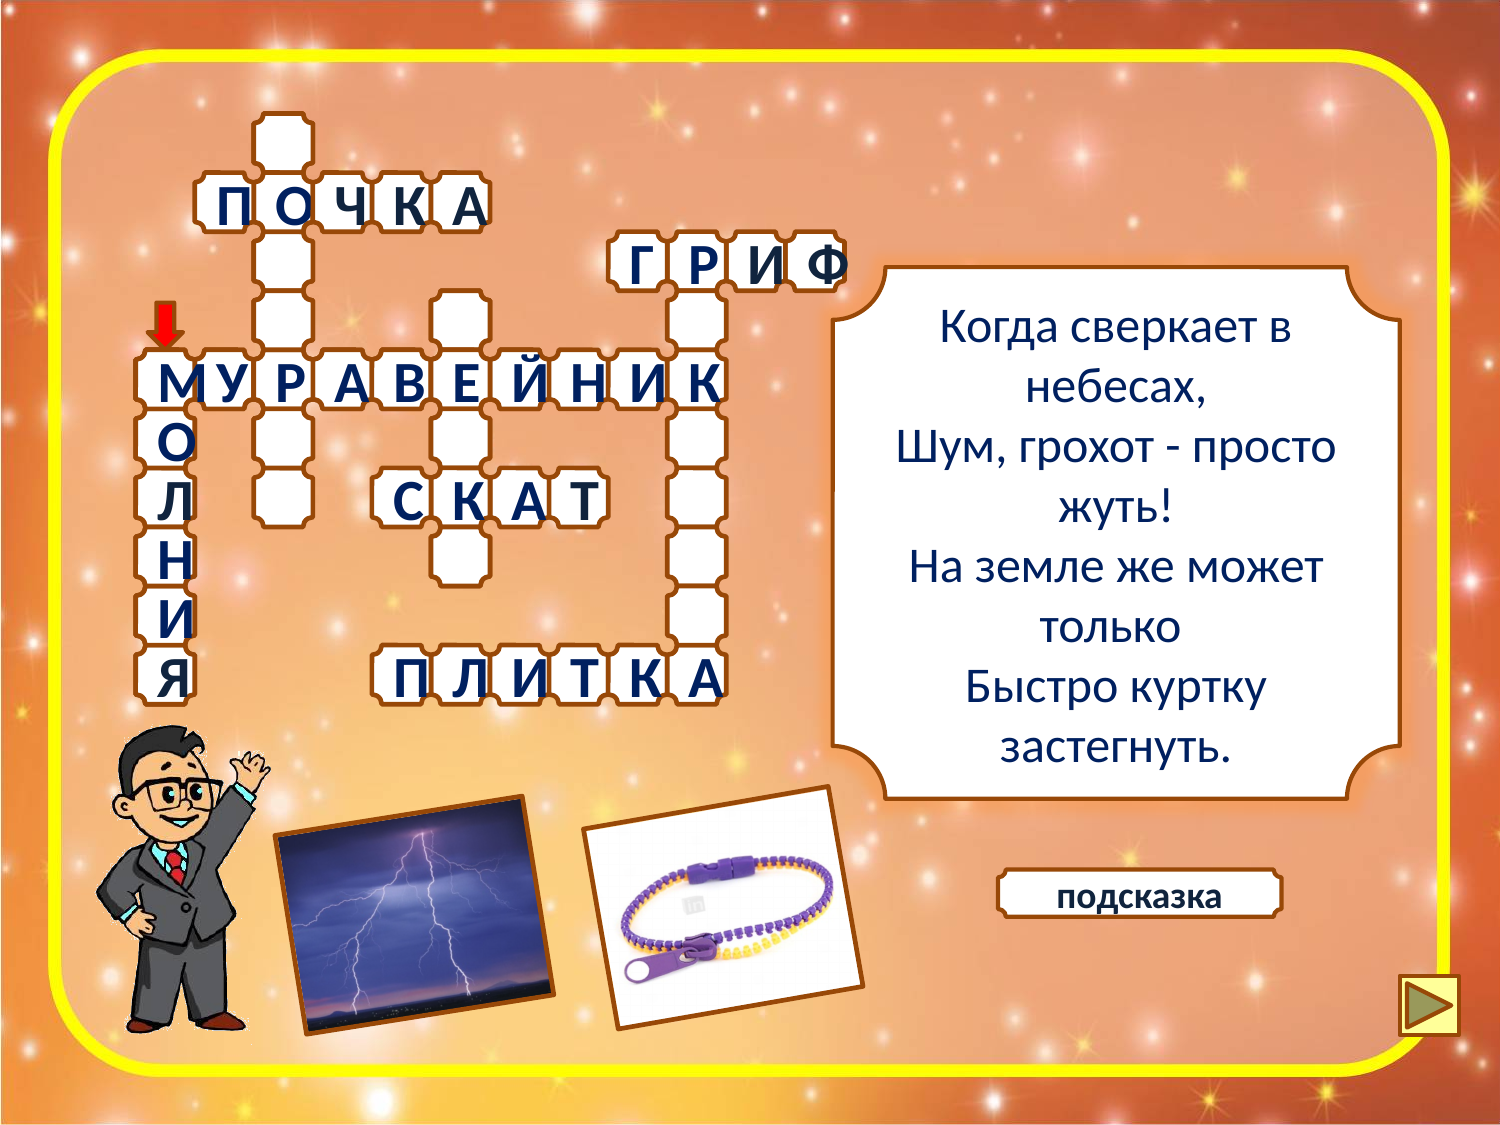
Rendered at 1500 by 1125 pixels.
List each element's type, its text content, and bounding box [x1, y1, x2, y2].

text_box Когда сверкает в небесах, Шум, грохот - просто жуть! На земле же может только Быстро куртку застегнуть. [830, 265, 1402, 801]
picture [0, 0, 1500, 1125]
text_box [1398, 974, 1461, 1037]
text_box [135, 113, 845, 705]
text_box подсказка [995, 867, 1284, 919]
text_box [135, 349, 195, 665]
